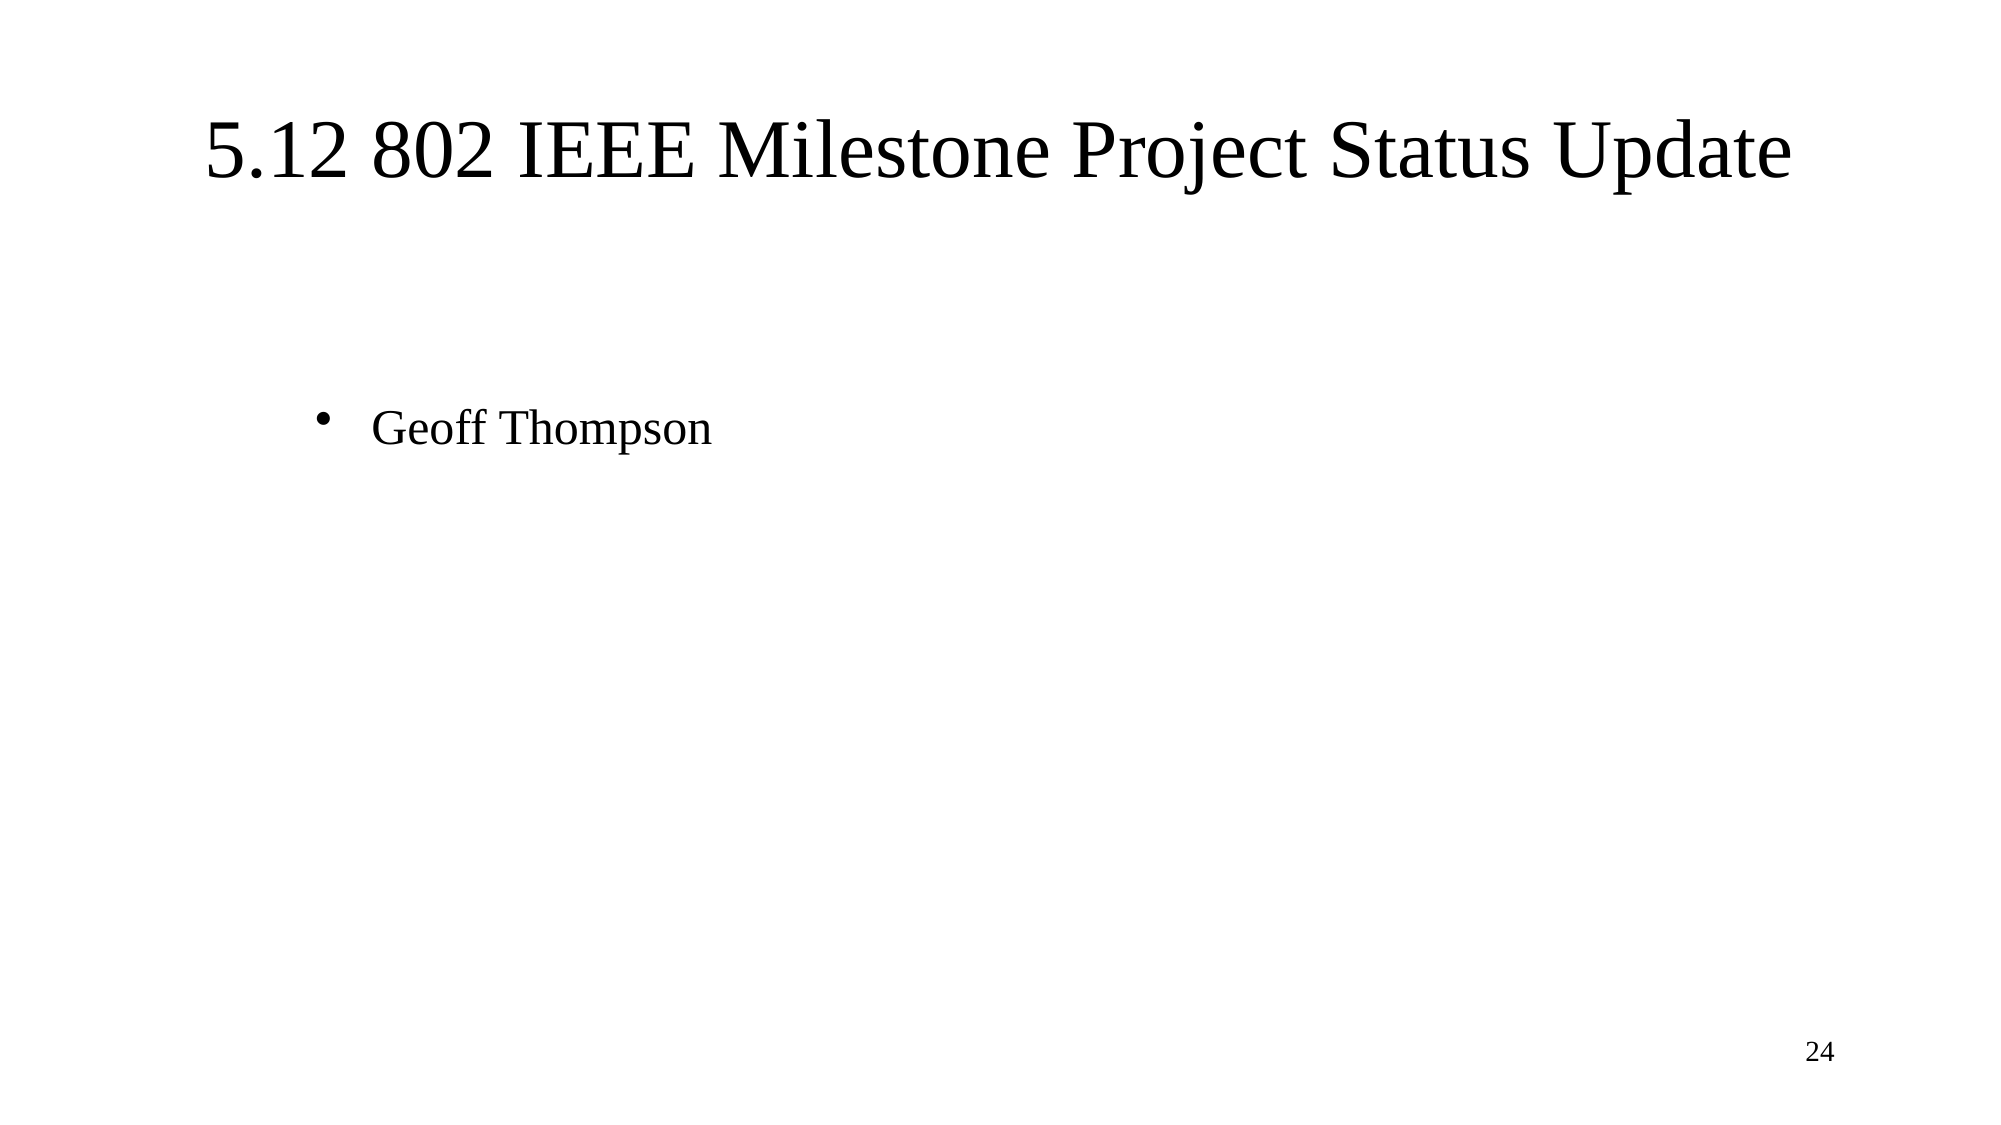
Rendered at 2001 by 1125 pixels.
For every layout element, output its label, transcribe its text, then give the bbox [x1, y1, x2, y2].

list Geoff Thompson [299, 387, 1713, 1088]
title 5.12 802 IEEE Milestone Project Status Update [87, 49, 1913, 238]
slide_number 24 [1433, 1024, 1851, 1101]
